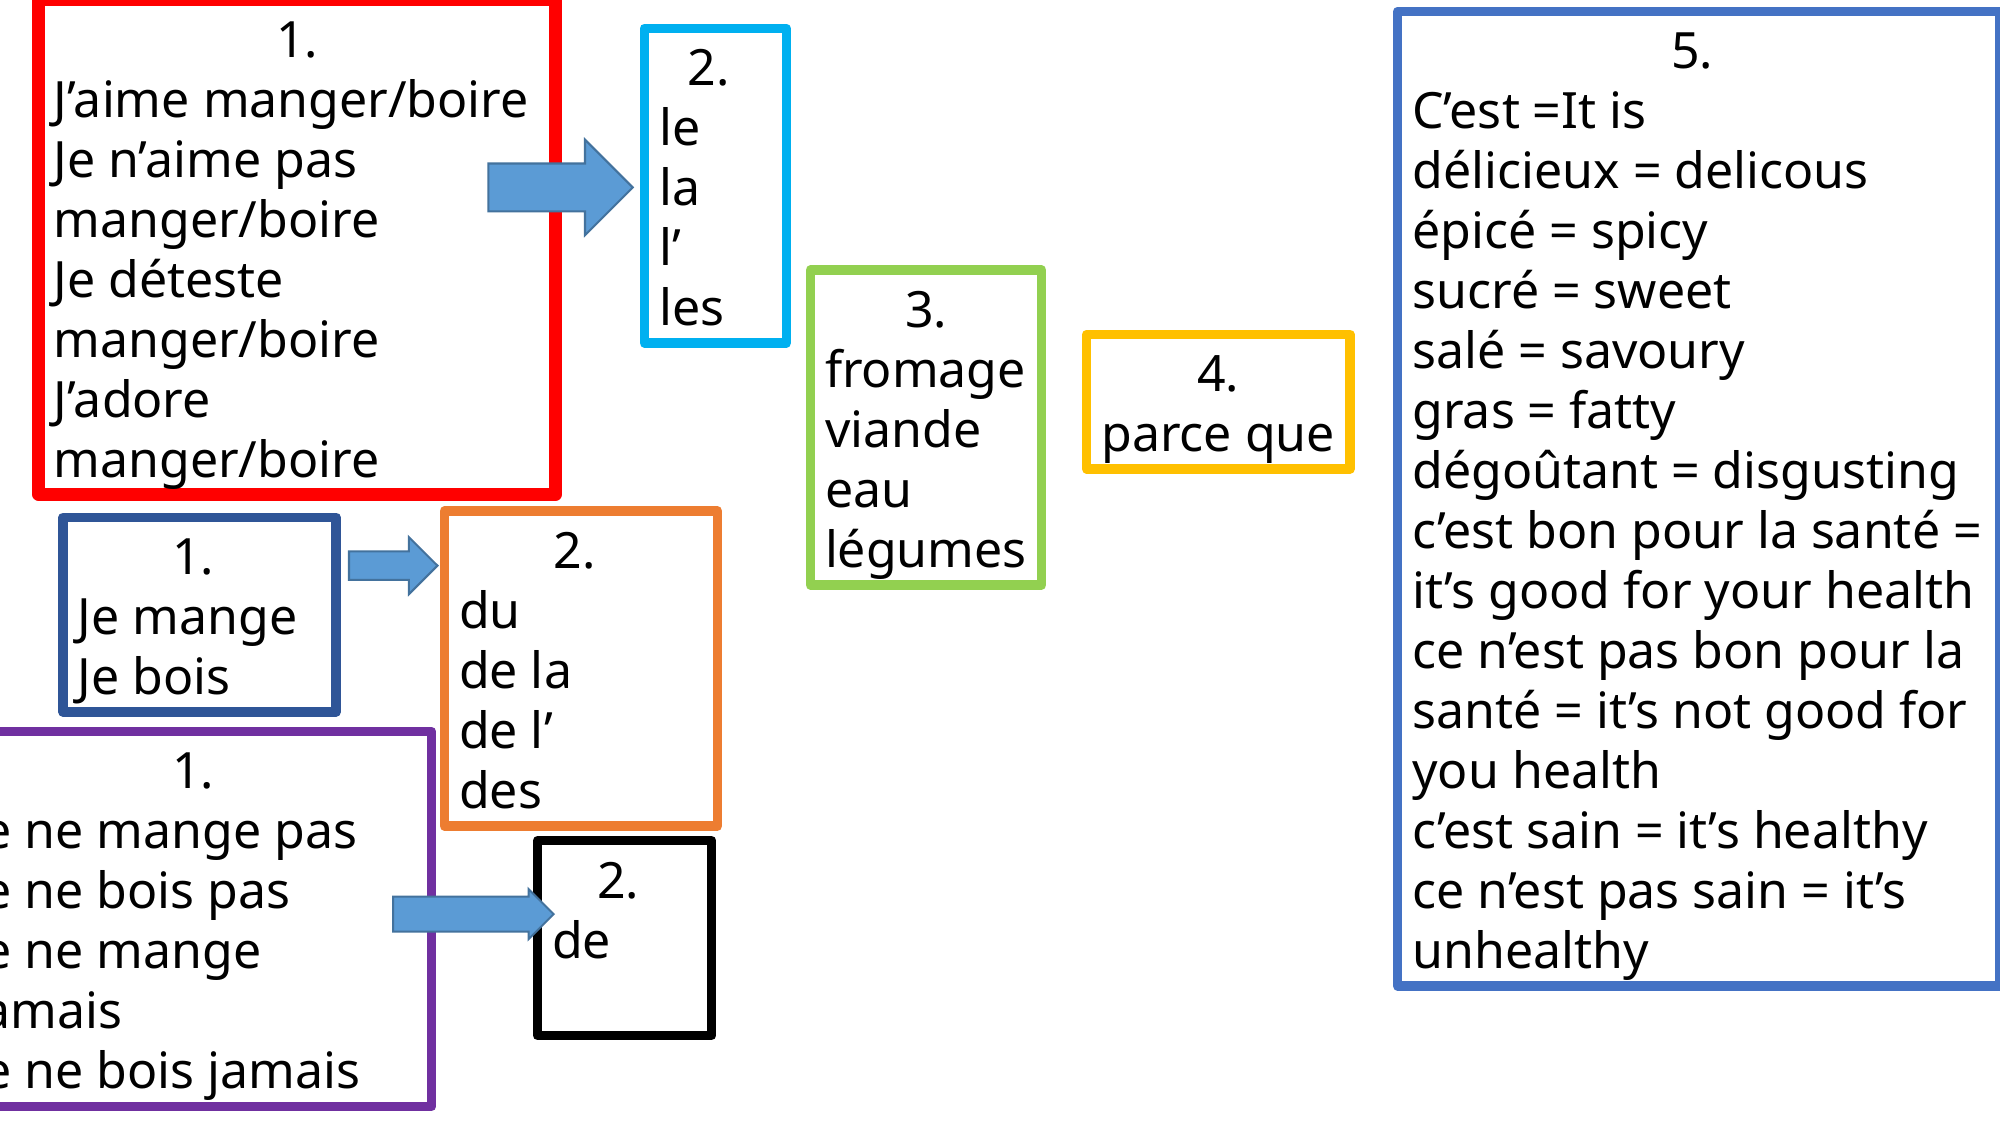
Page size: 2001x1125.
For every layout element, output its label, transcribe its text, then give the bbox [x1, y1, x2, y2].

text_box [347, 534, 439, 597]
text_box [392, 886, 556, 942]
text_box 1. Je ne mange pas Je ne bois pas Je ne mange jamais Je ne bois jamais [0, 731, 432, 1107]
text_box 3. fromage viande eau légumes [810, 270, 1042, 585]
text_box 1. J’aime manger/boire Je n’aime pas manger/boire Je déteste manger/boire J’adore manger/boire [38, 0, 556, 495]
text_box 2. du de la de l’ des [444, 511, 718, 826]
text_box 5. C’est =It is délicieux = delicous épicé = spicy sucré = sweet salé = savoury gras = fatty dégoûtant = disgusting c’est bon pour la santé = it’s good for your health ce n’est pas bon pour la santé = it’s not good for you health c’est sain = it’s healthy ce n’est pas sain = it’s unhealthy [1397, 11, 2000, 986]
text_box 4. parce que [1086, 334, 1351, 470]
text_box 2. de [537, 840, 712, 1036]
text_box 1. Je mange Je bois [63, 517, 337, 712]
text_box 2. le la l’ les [644, 28, 787, 344]
text_box [487, 137, 635, 238]
